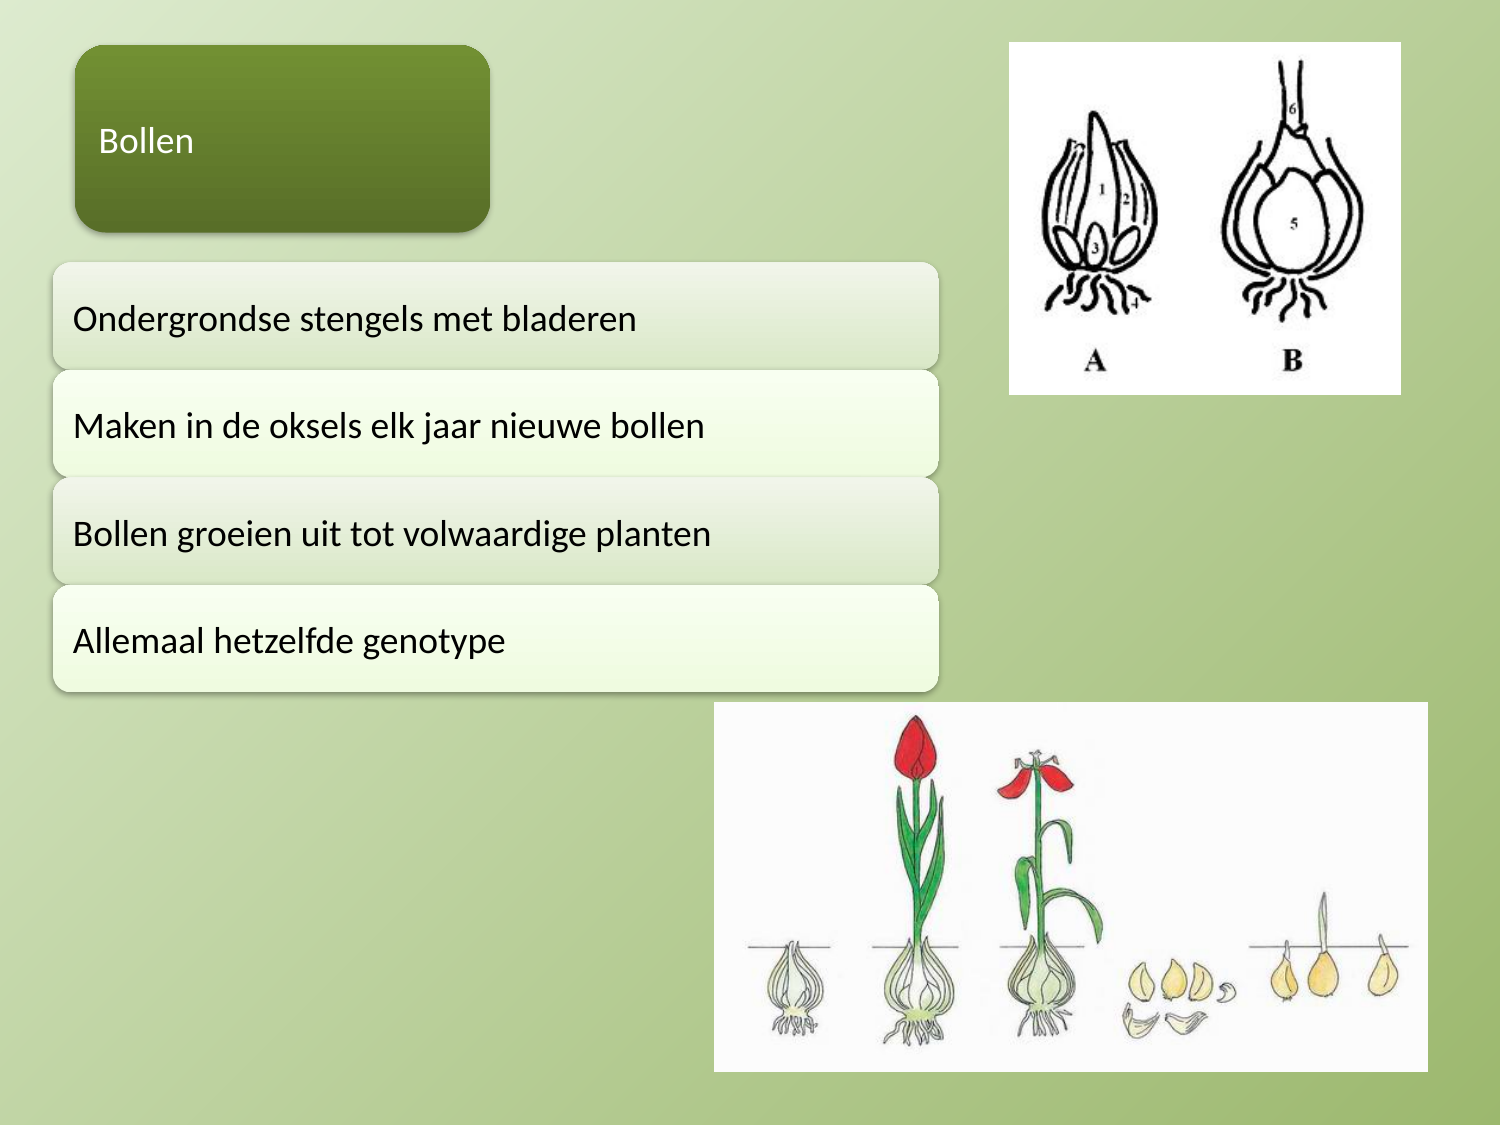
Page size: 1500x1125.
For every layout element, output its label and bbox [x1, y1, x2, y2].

picture [714, 702, 1428, 1073]
picture [1009, 42, 1401, 395]
text_box [74, 44, 491, 233]
list [52, 262, 940, 693]
